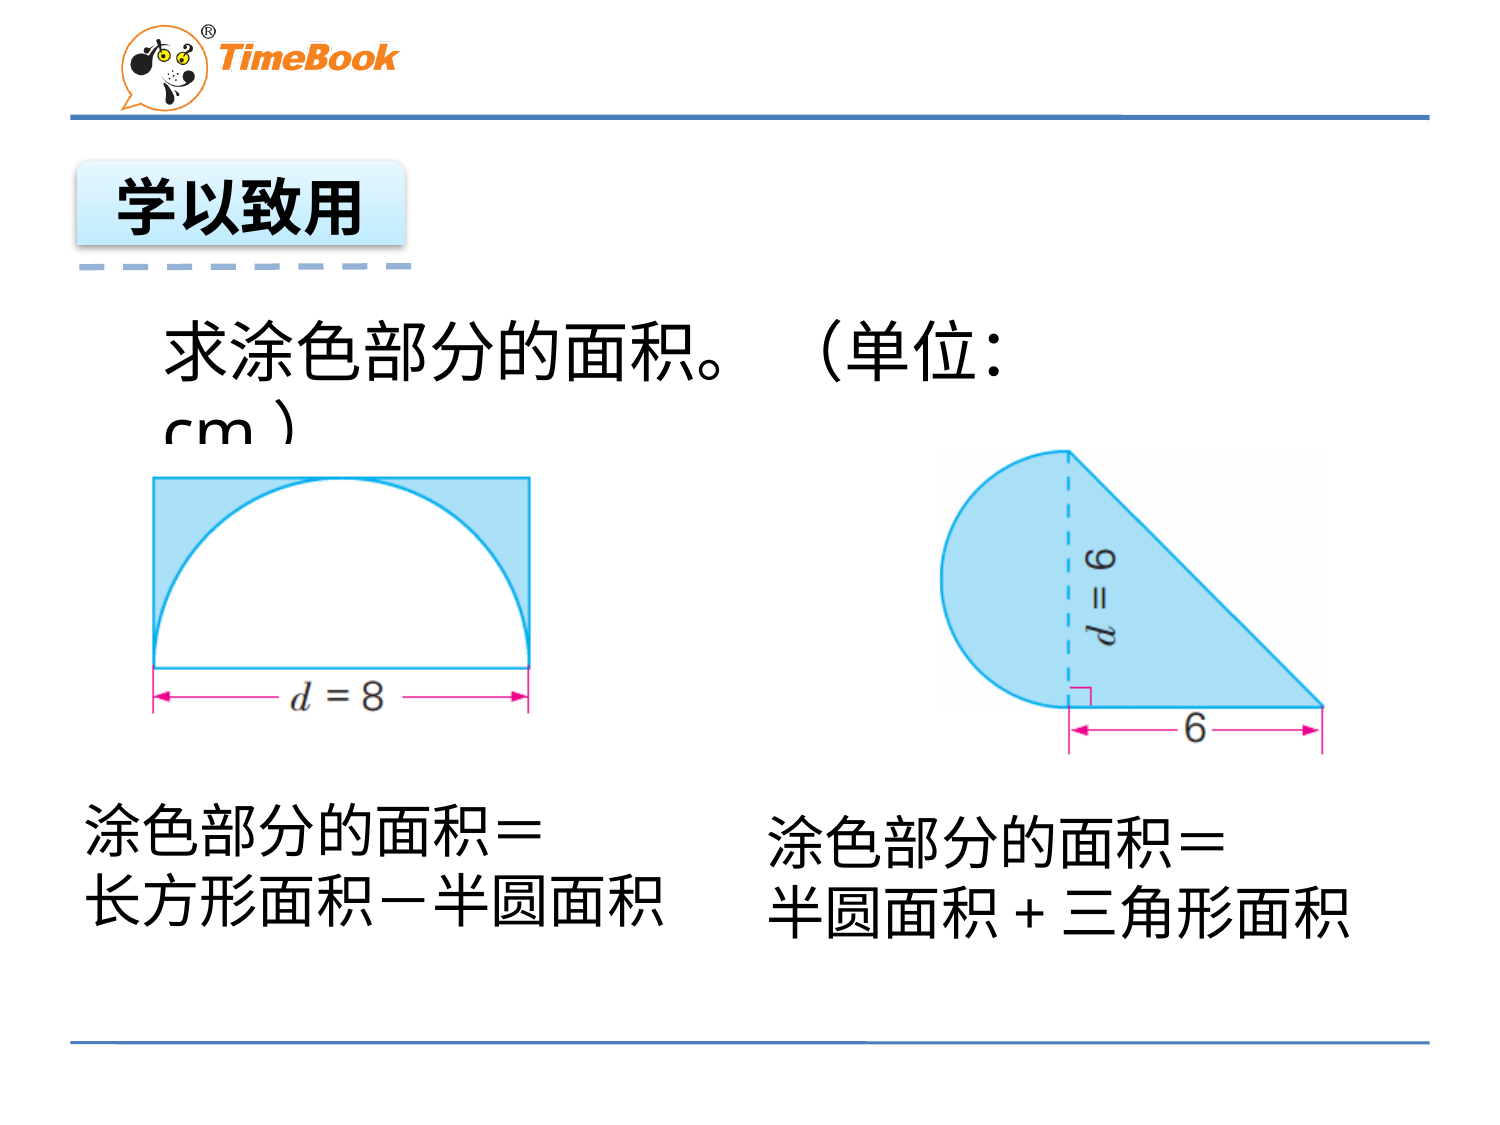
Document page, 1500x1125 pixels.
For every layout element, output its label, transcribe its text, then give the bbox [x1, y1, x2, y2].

text_box 学以致用 [75, 160, 406, 247]
picture [111, 444, 1404, 764]
text_box 求涂色部分的面积。 （单位： cm） [147, 302, 1211, 442]
text_box 涂色部分的面积＝ 半圆面积+三角形面积 [751, 798, 1367, 954]
text_box 涂色部分的面积＝ 长方形面积－半圆面积 [68, 786, 681, 942]
picture [118, 22, 408, 113]
